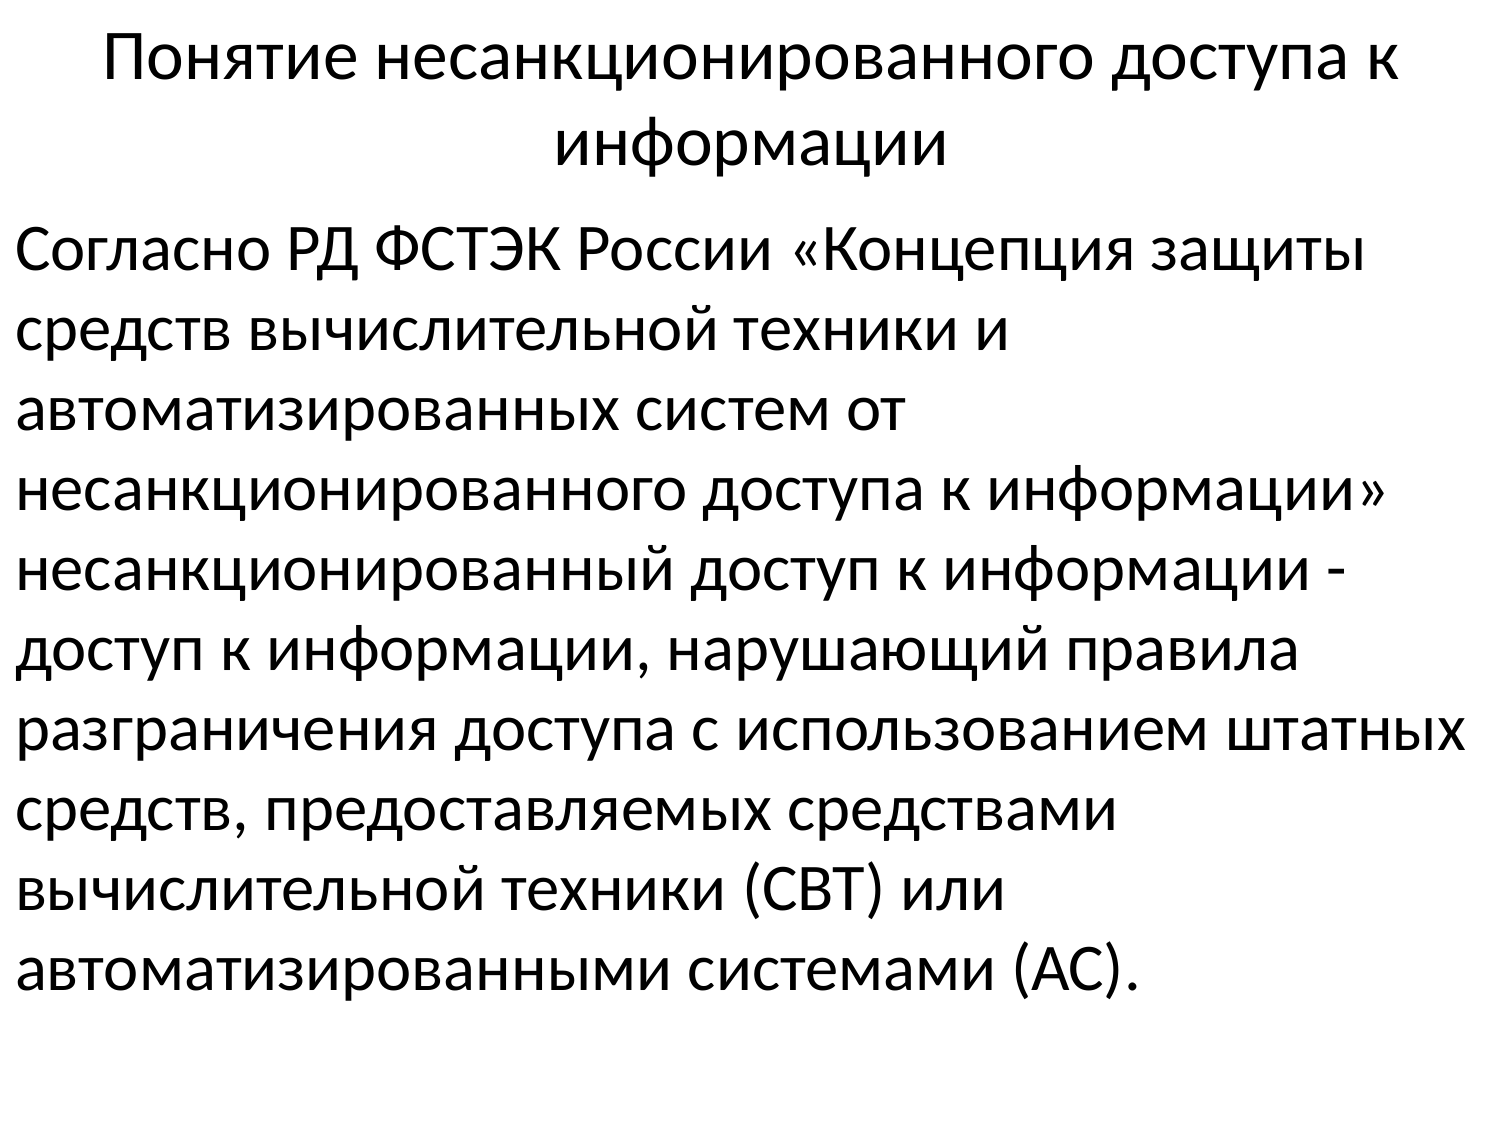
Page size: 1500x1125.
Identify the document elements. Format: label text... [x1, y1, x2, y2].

list Согласно РД ФСТЭК России «Концепция защиты средств вычислительной техники и автоматизированных систем от несанкционированного доступа к информации» несанкционированный доступ к информации - доступ к информации, нарушающий правила разграничения доступа с использованием штатных средств, предоставляемых средствами вычислительной техники (СВТ) или автоматизированными системами (АС). [0, 196, 1500, 1125]
title Понятие несанкционированного доступа к информации [76, 0, 1427, 188]
